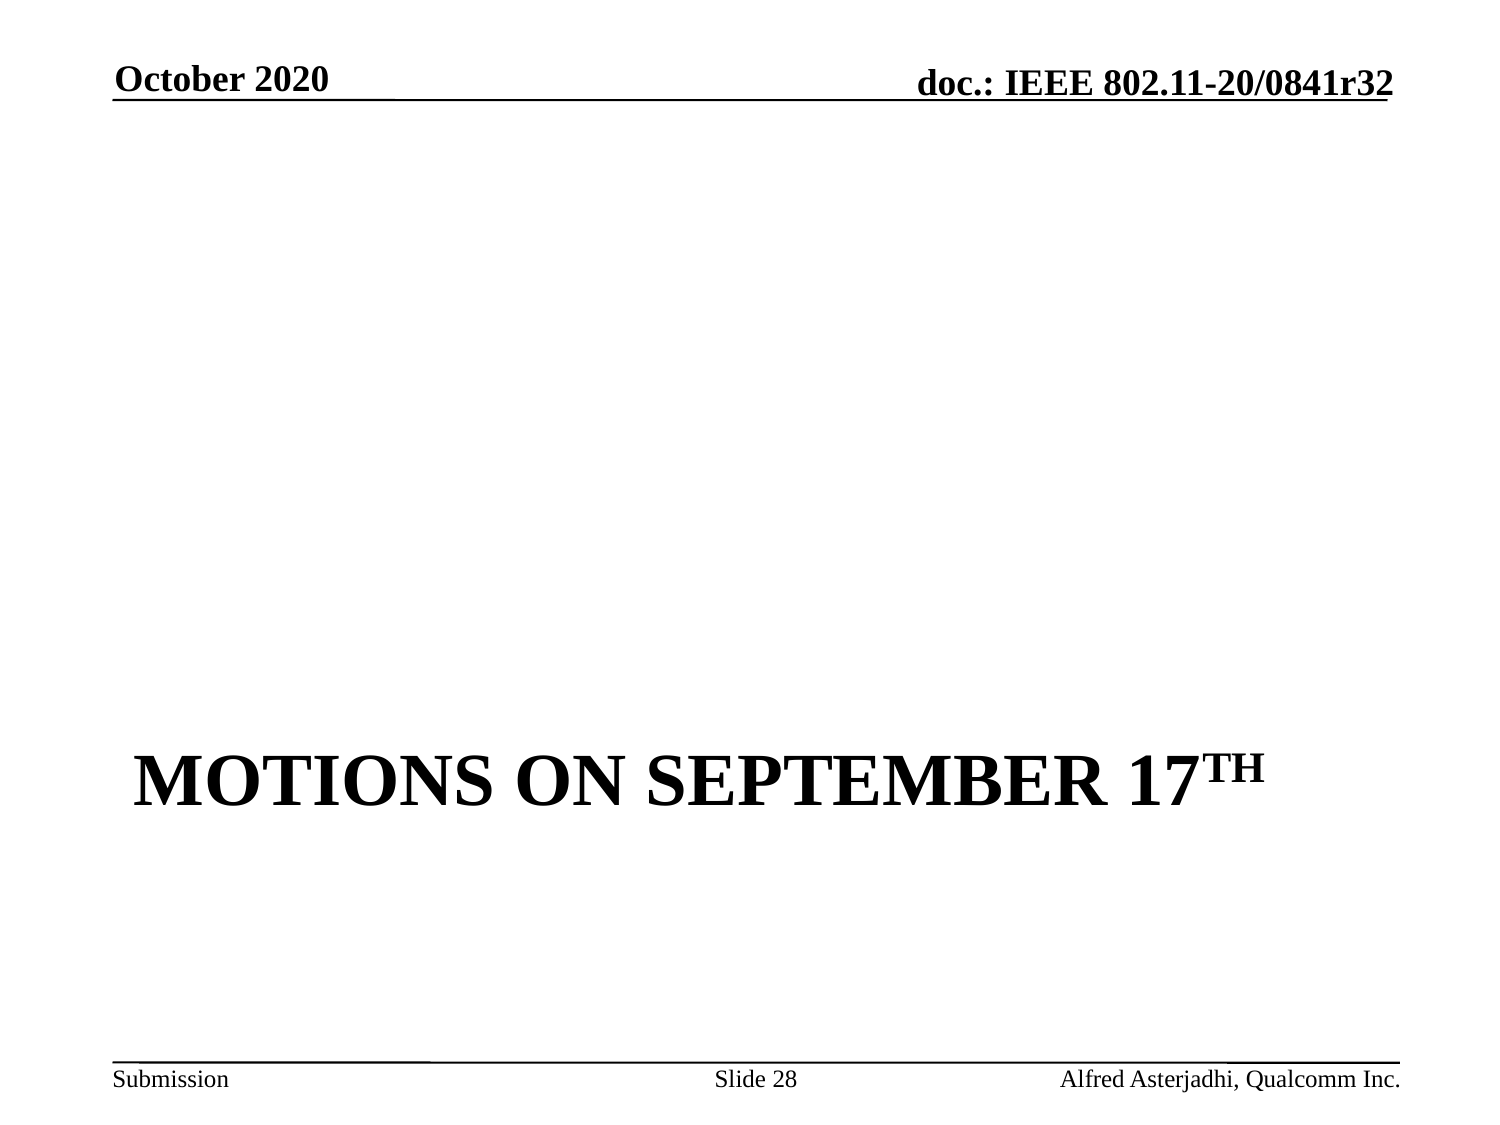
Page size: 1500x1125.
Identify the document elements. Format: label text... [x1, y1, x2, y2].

title Motions on September 17th [118, 722, 1394, 947]
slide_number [114, 54, 423, 100]
slide_number Slide 28 [712, 1061, 800, 1123]
footer Alfred Asterjadhi, Qualcomm Inc. [878, 1061, 1402, 1093]
